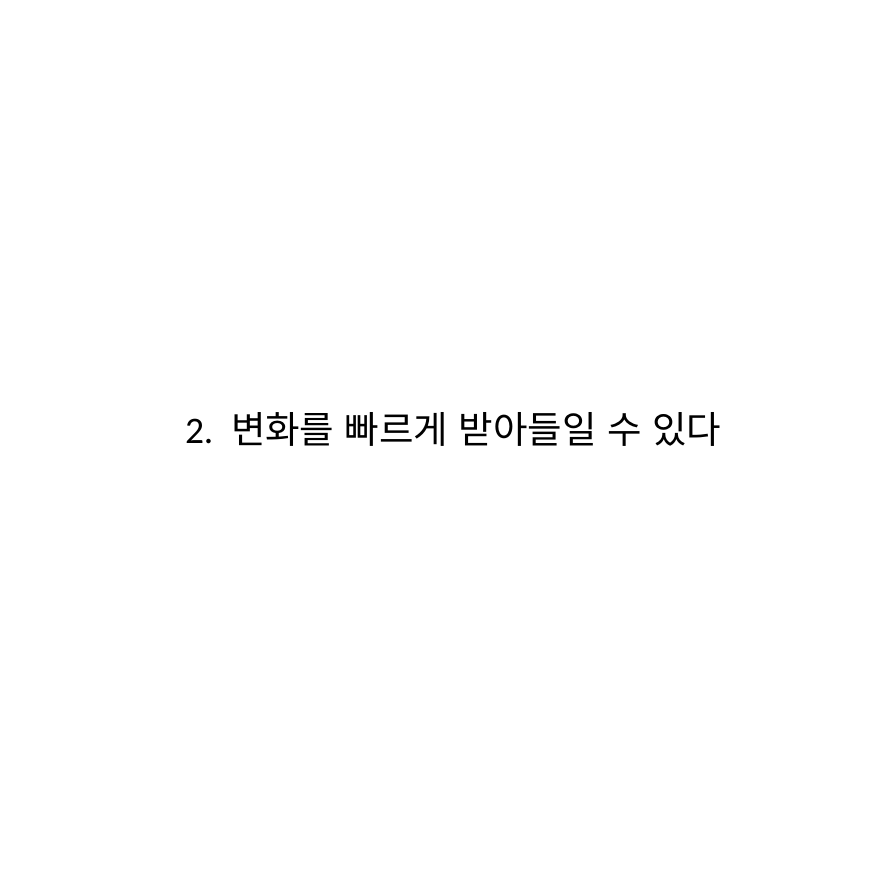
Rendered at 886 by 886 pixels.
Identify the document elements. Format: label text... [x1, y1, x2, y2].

text_box 2. 변화를 빠르게 받아들일 수 있다 [170, 398, 737, 459]
